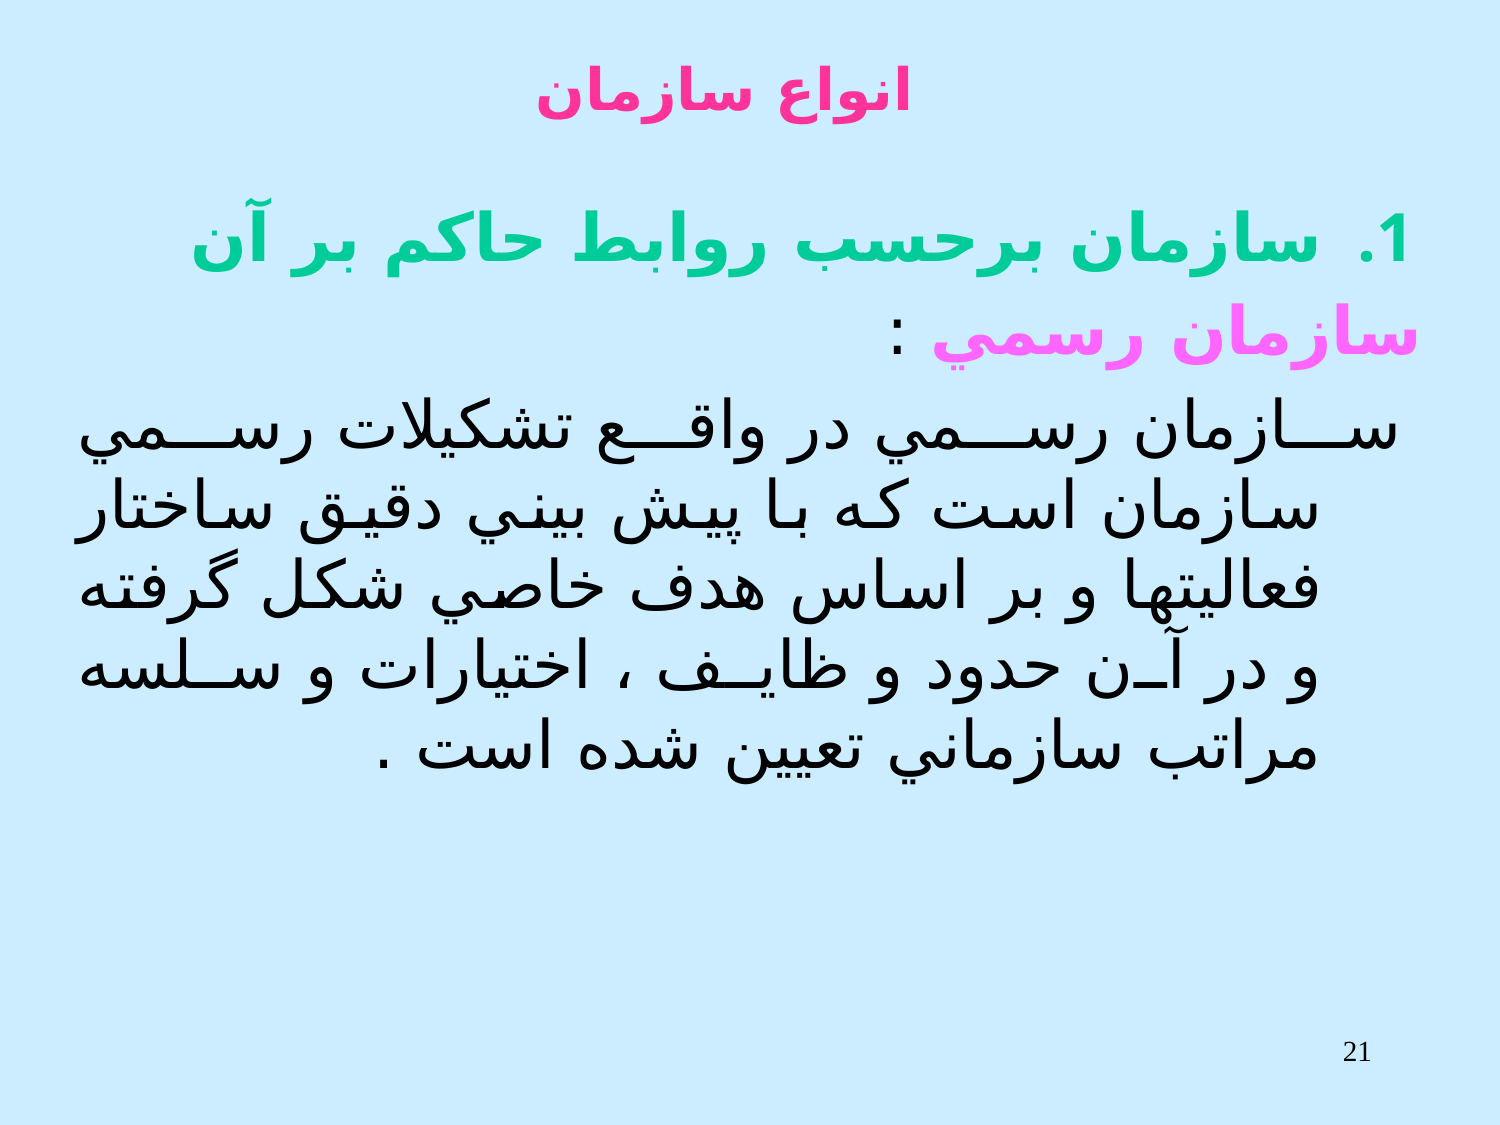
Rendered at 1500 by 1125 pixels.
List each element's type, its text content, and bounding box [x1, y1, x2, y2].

list سازمان برحسب روابط حاكم بر آن سازمان رسمي : سازمان رسمي در واقع تشكيلات رسمي سازمان است كه با پيش بيني دقيق ساختار فعاليتها و بر اساس هدف خاصي شكل گرفته و در آن حدود و ظايف ، اختيارات و سلسه مراتب سازماني تعيين شده است . [62, 187, 1438, 1001]
title انواع سازمان [87, 37, 1363, 138]
slide_number 21 [1074, 1024, 1388, 1101]
